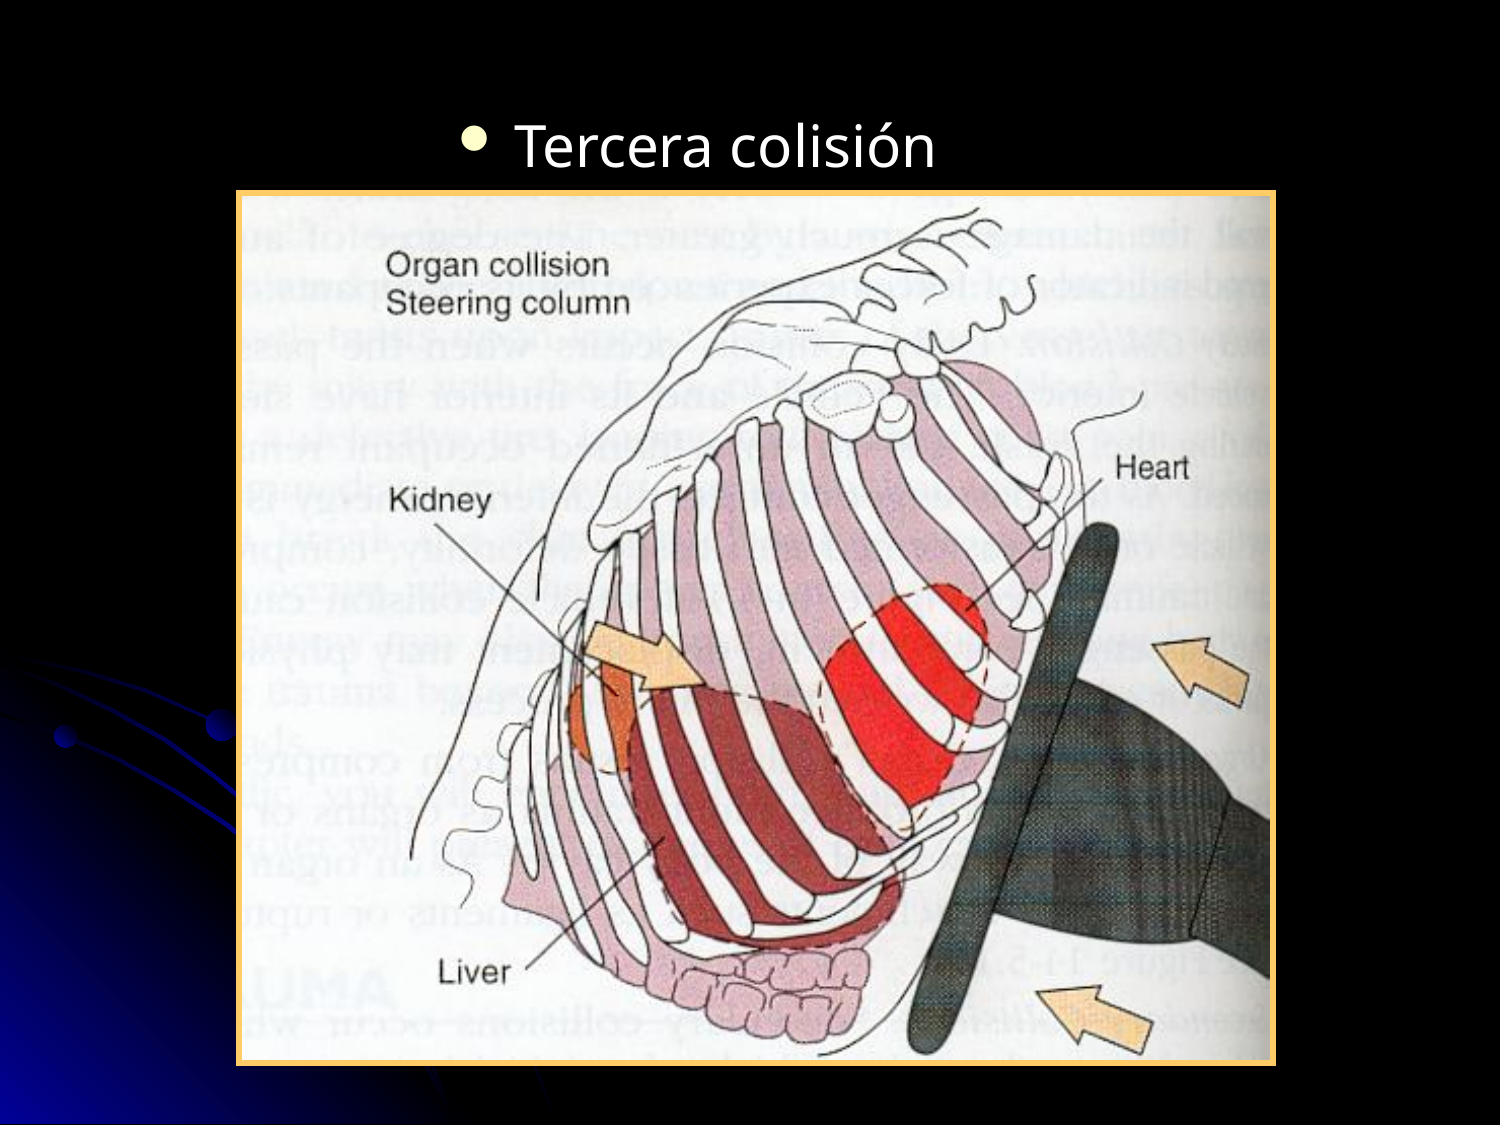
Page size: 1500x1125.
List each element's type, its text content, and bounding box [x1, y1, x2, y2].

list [241, 196, 1271, 1061]
list Tercera colisión [442, 101, 1060, 190]
